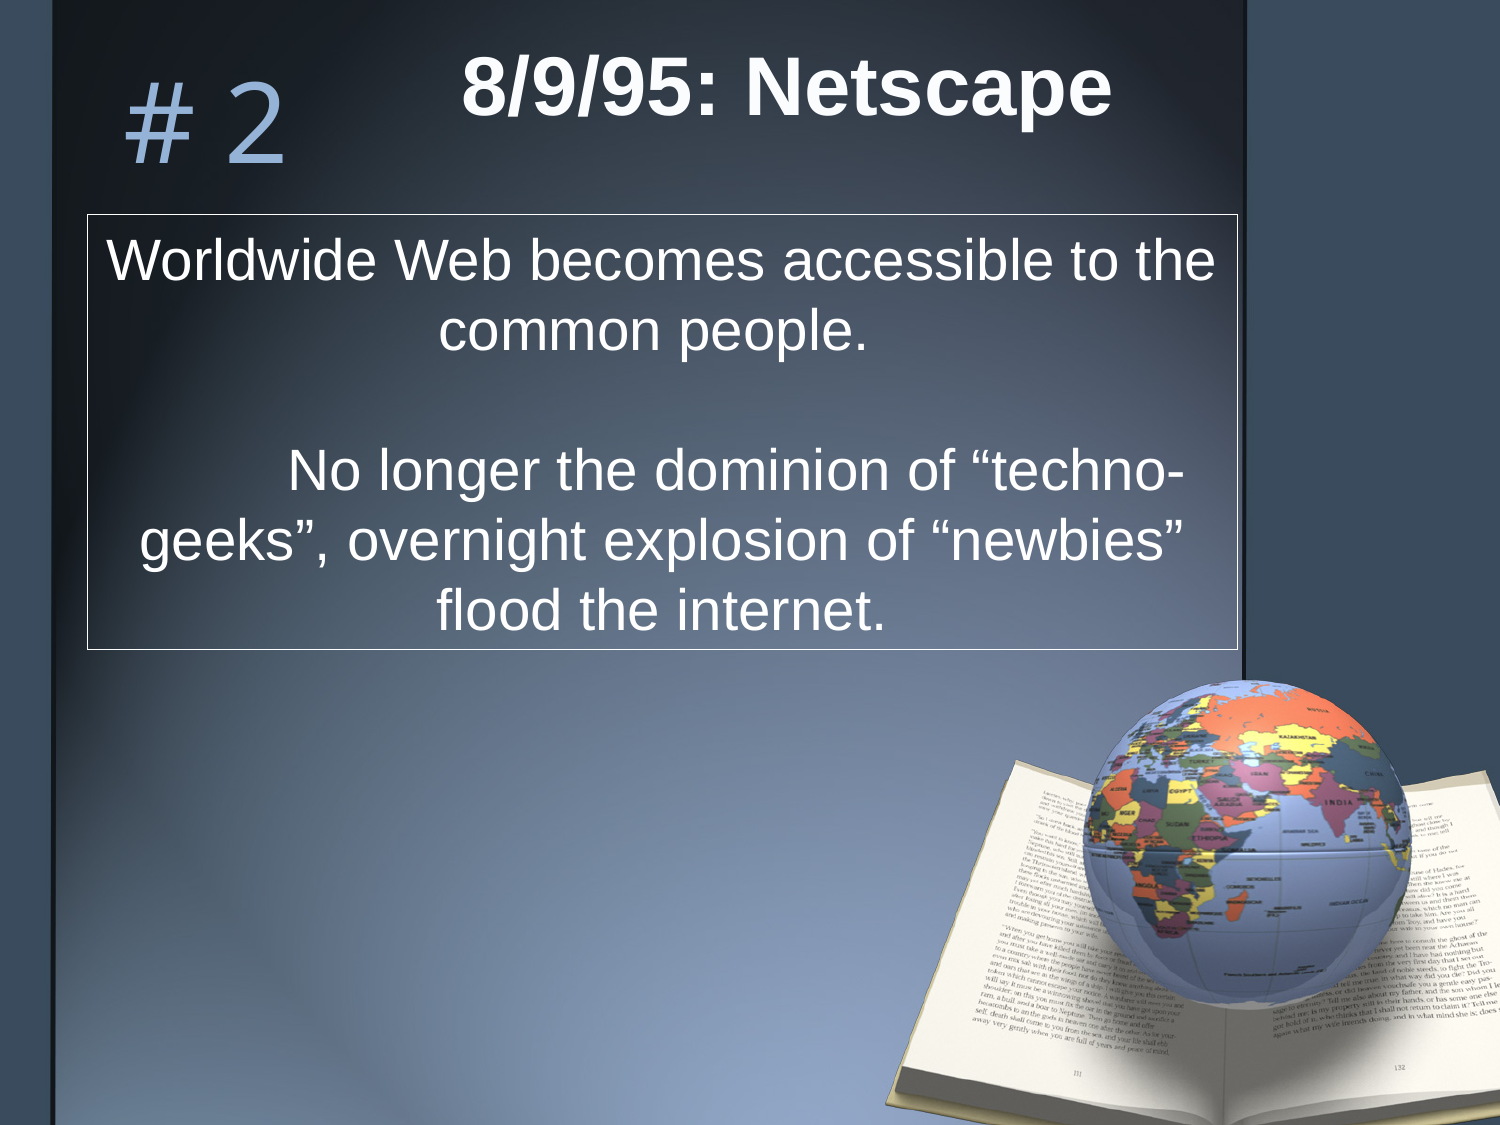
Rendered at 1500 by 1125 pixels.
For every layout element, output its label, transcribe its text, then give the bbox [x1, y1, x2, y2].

title # 2 [49, 0, 363, 238]
picture [0, 0, 1500, 1125]
text_box 8/9/95: Netscape [337, 24, 1239, 140]
text_box Worldwide Web becomes accessible to the common people. No longer the dominion of “techno-geeks”, overnight explosion of “newbies” flood the internet. [87, 214, 1238, 650]
